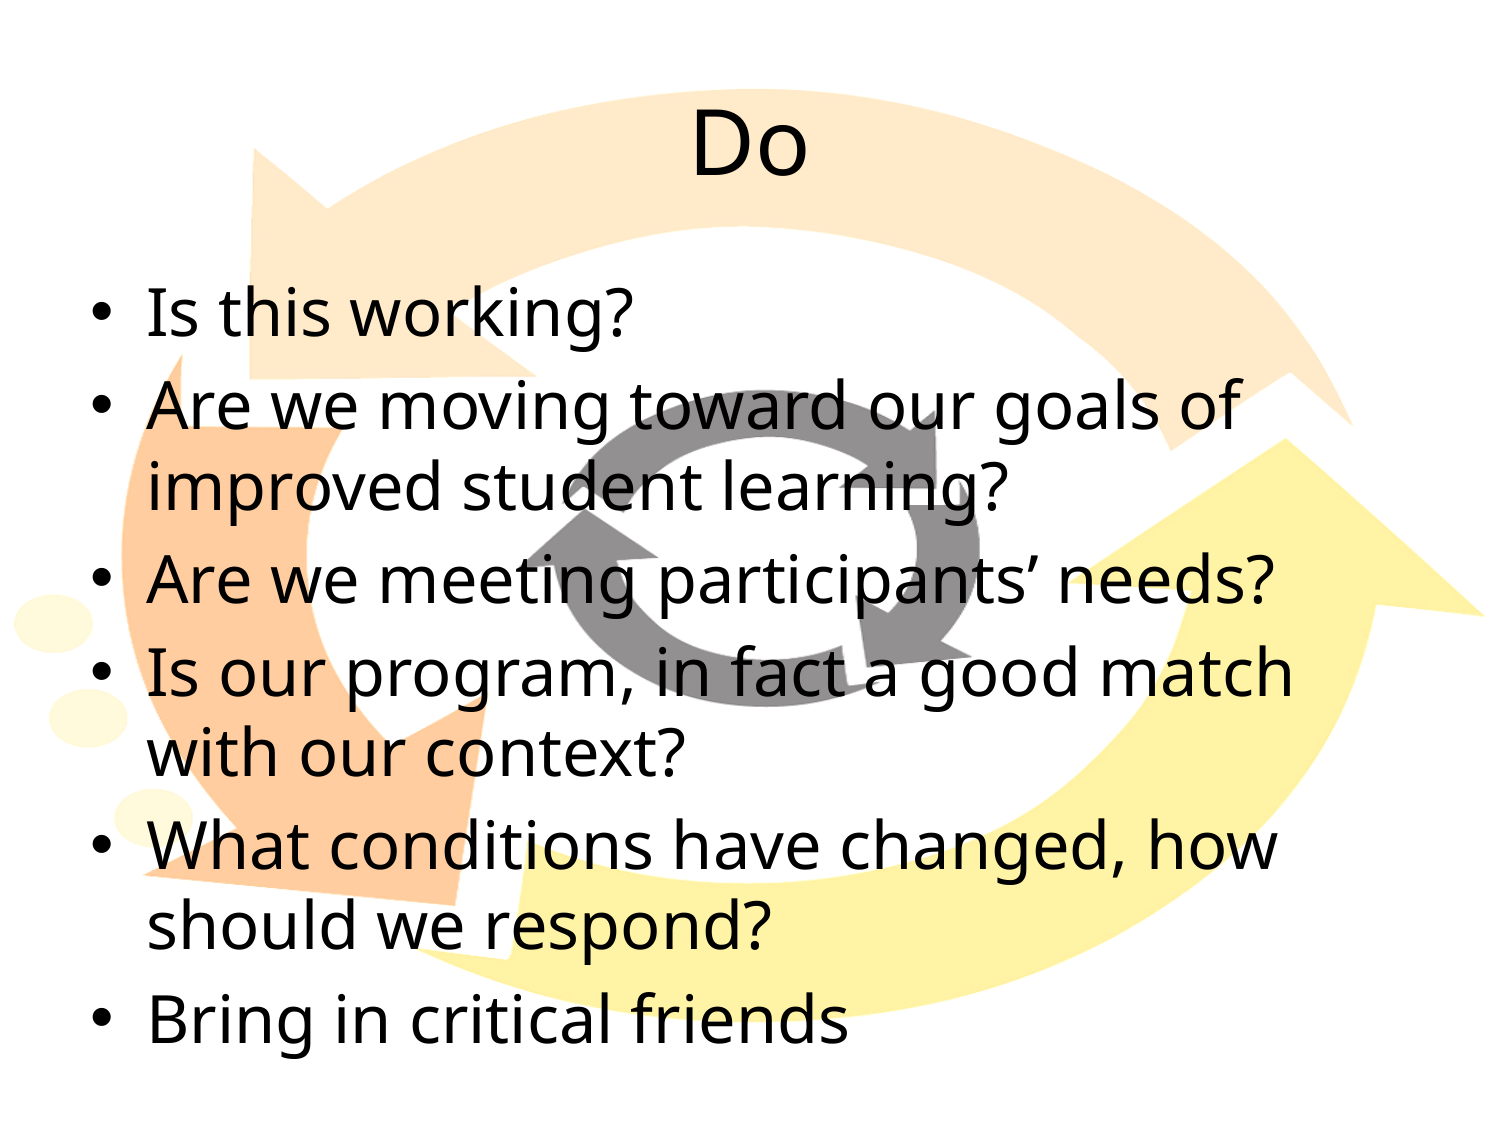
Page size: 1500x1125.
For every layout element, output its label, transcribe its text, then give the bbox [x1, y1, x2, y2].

list Is this working? Are we moving toward our goals of improved student learning? Are we meeting participants’ needs? Is our program, in fact a good match with our context? What conditions have changed, how should we respond? Bring in critical friends [74, 262, 1426, 1006]
title Do [74, 44, 1426, 233]
